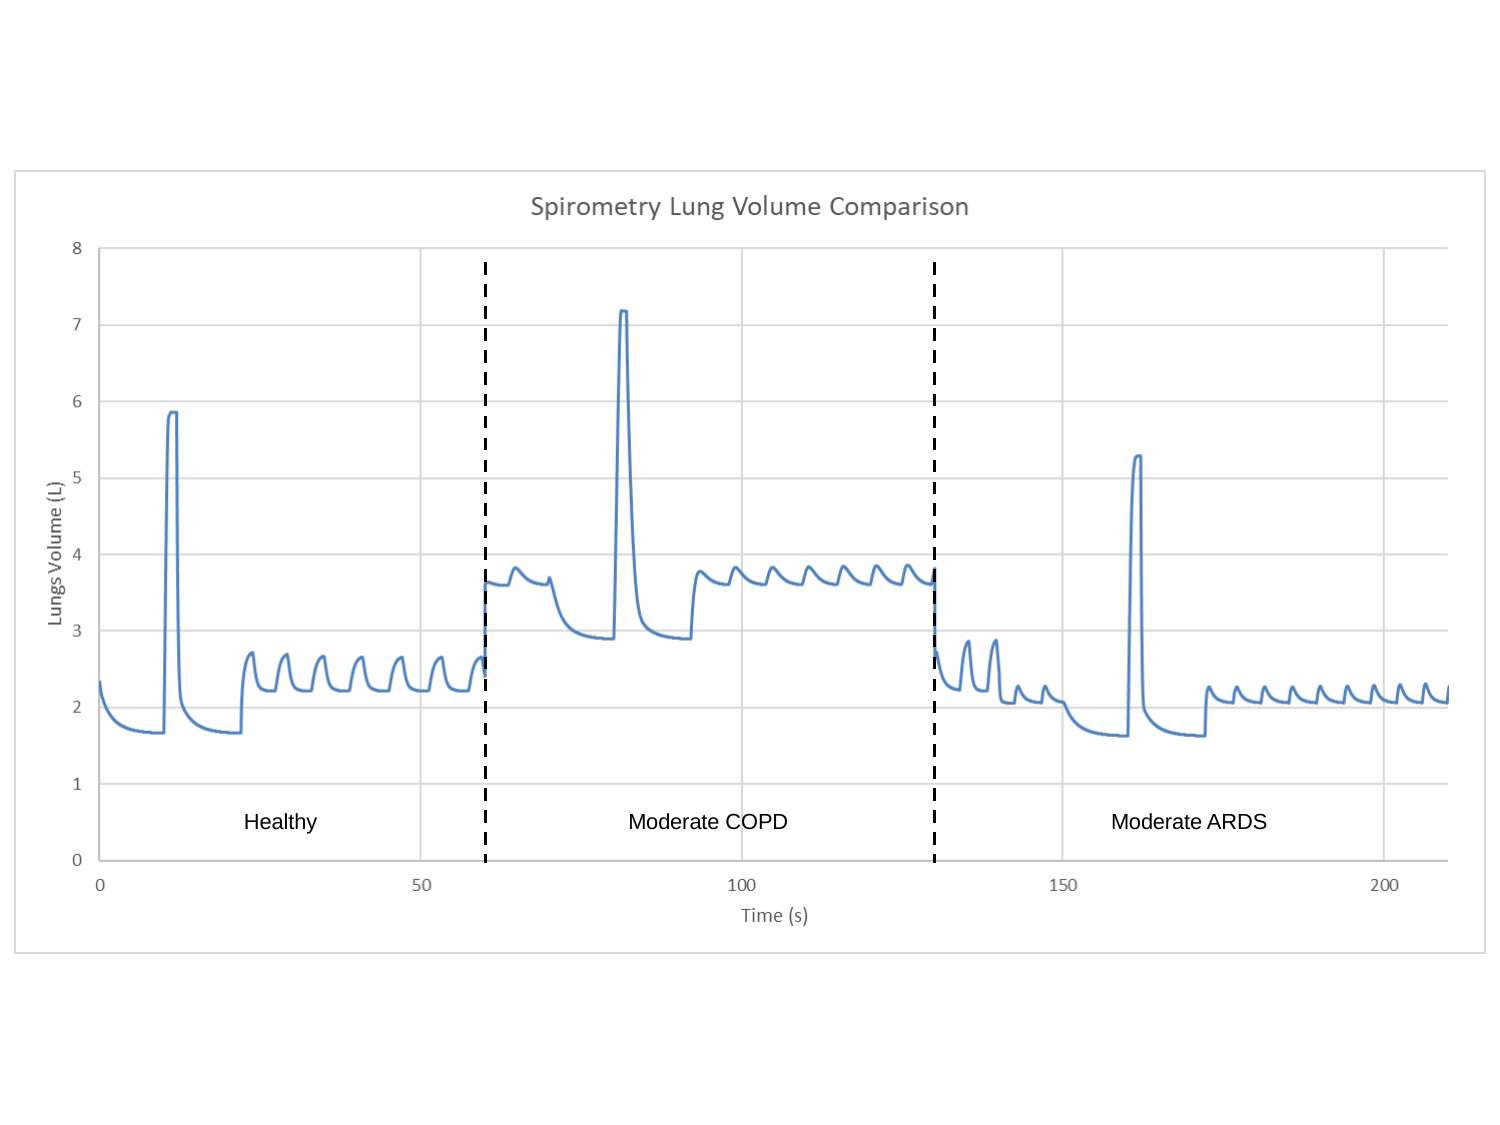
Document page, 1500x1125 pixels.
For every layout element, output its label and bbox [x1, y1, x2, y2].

picture [14, 170, 1486, 955]
